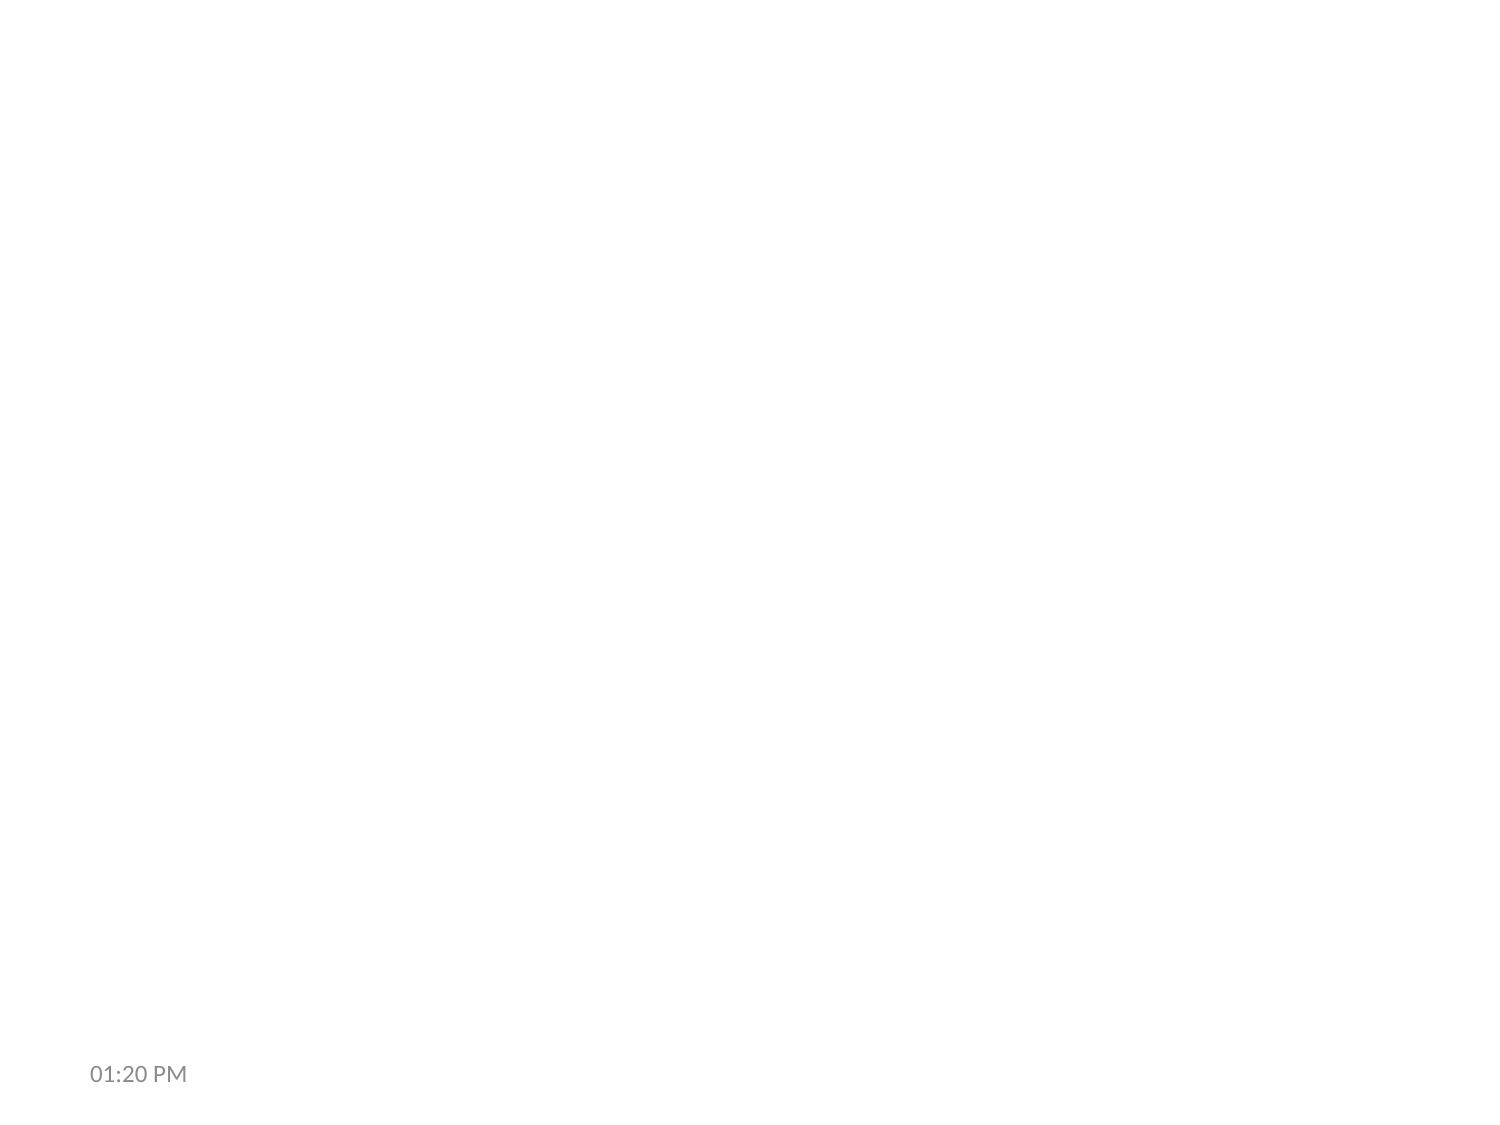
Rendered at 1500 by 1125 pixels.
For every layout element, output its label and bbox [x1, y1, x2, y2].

slide_number [75, 1042, 425, 1103]
